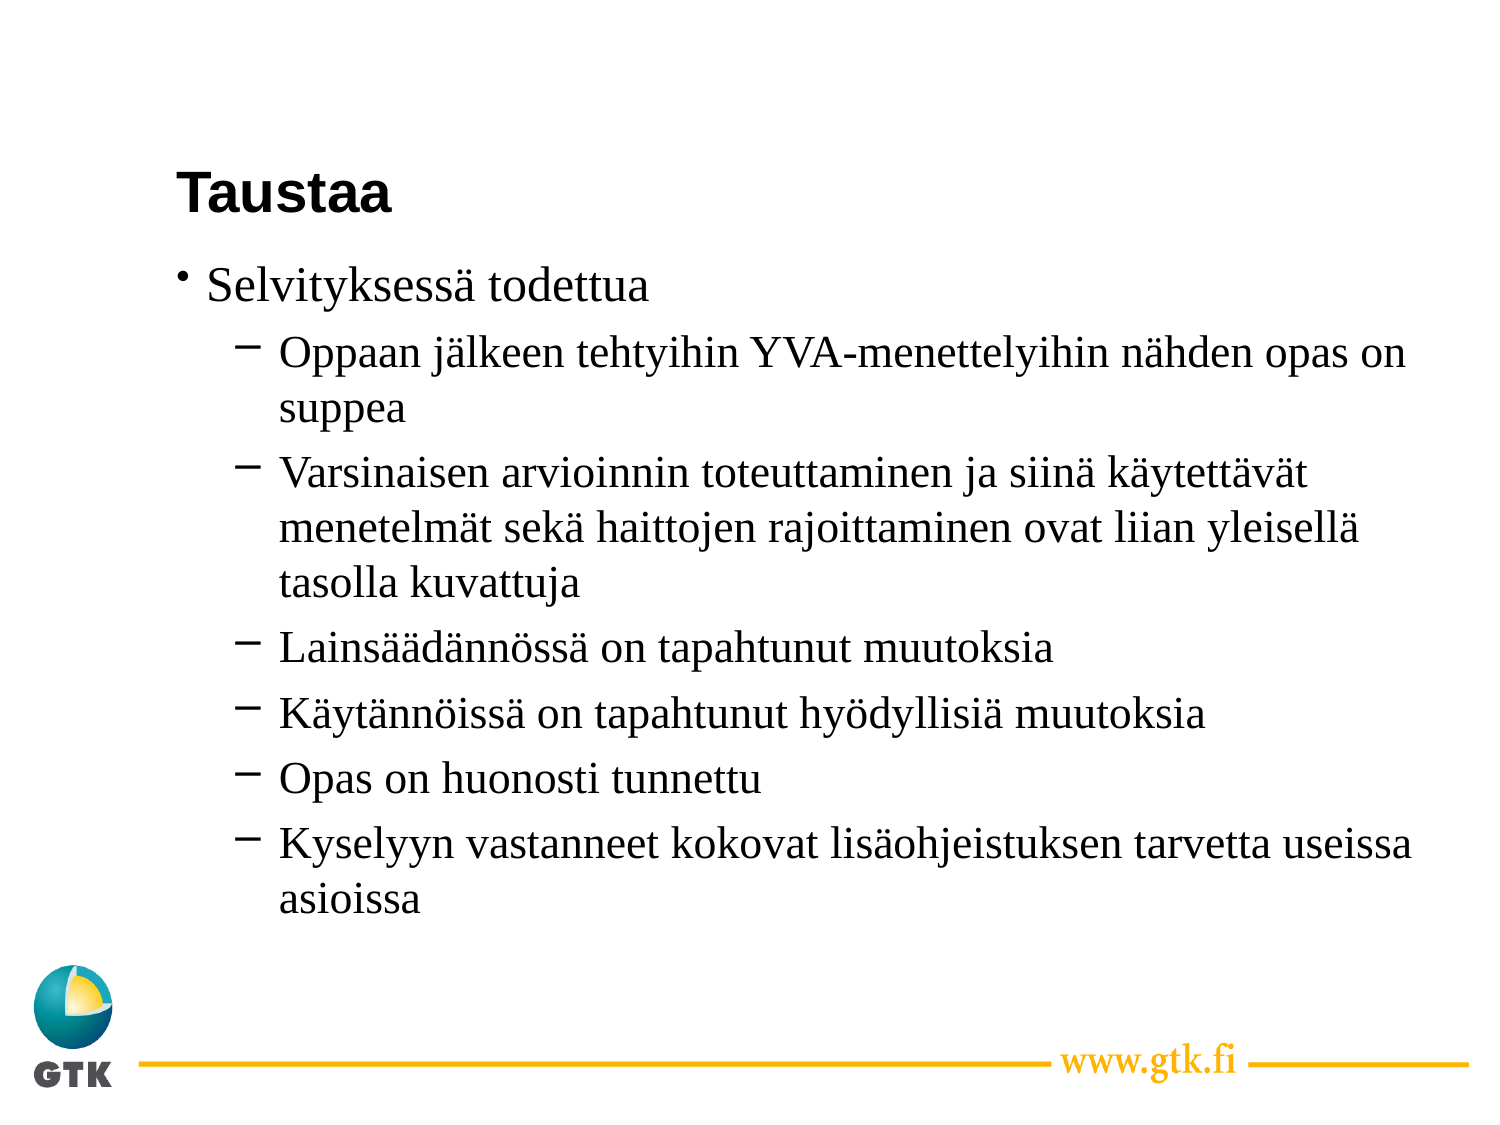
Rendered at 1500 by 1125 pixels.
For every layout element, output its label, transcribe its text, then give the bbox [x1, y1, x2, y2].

picture [131, 1032, 1478, 1092]
picture [28, 952, 118, 1094]
title Taustaa [161, 31, 1448, 232]
list Selvityksessä todettua Oppaan jälkeen tehtyihin YVA-menettelyihin nähden opas on suppea Varsinaisen arvioinnin toteuttaminen ja siinä käytettävät menetelmät sekä haittojen rajoittaminen ovat liian yleisellä tasolla kuvattuja Lainsäädännössä on tapahtunut muutoksia Käytännöissä on tapahtunut hyödyllisiä muutoksia Opas on huonosti tunnettu Kyselyyn vastanneet kokovat lisäohjeistuksen tarvetta useissa asioissa [161, 243, 1448, 1000]
